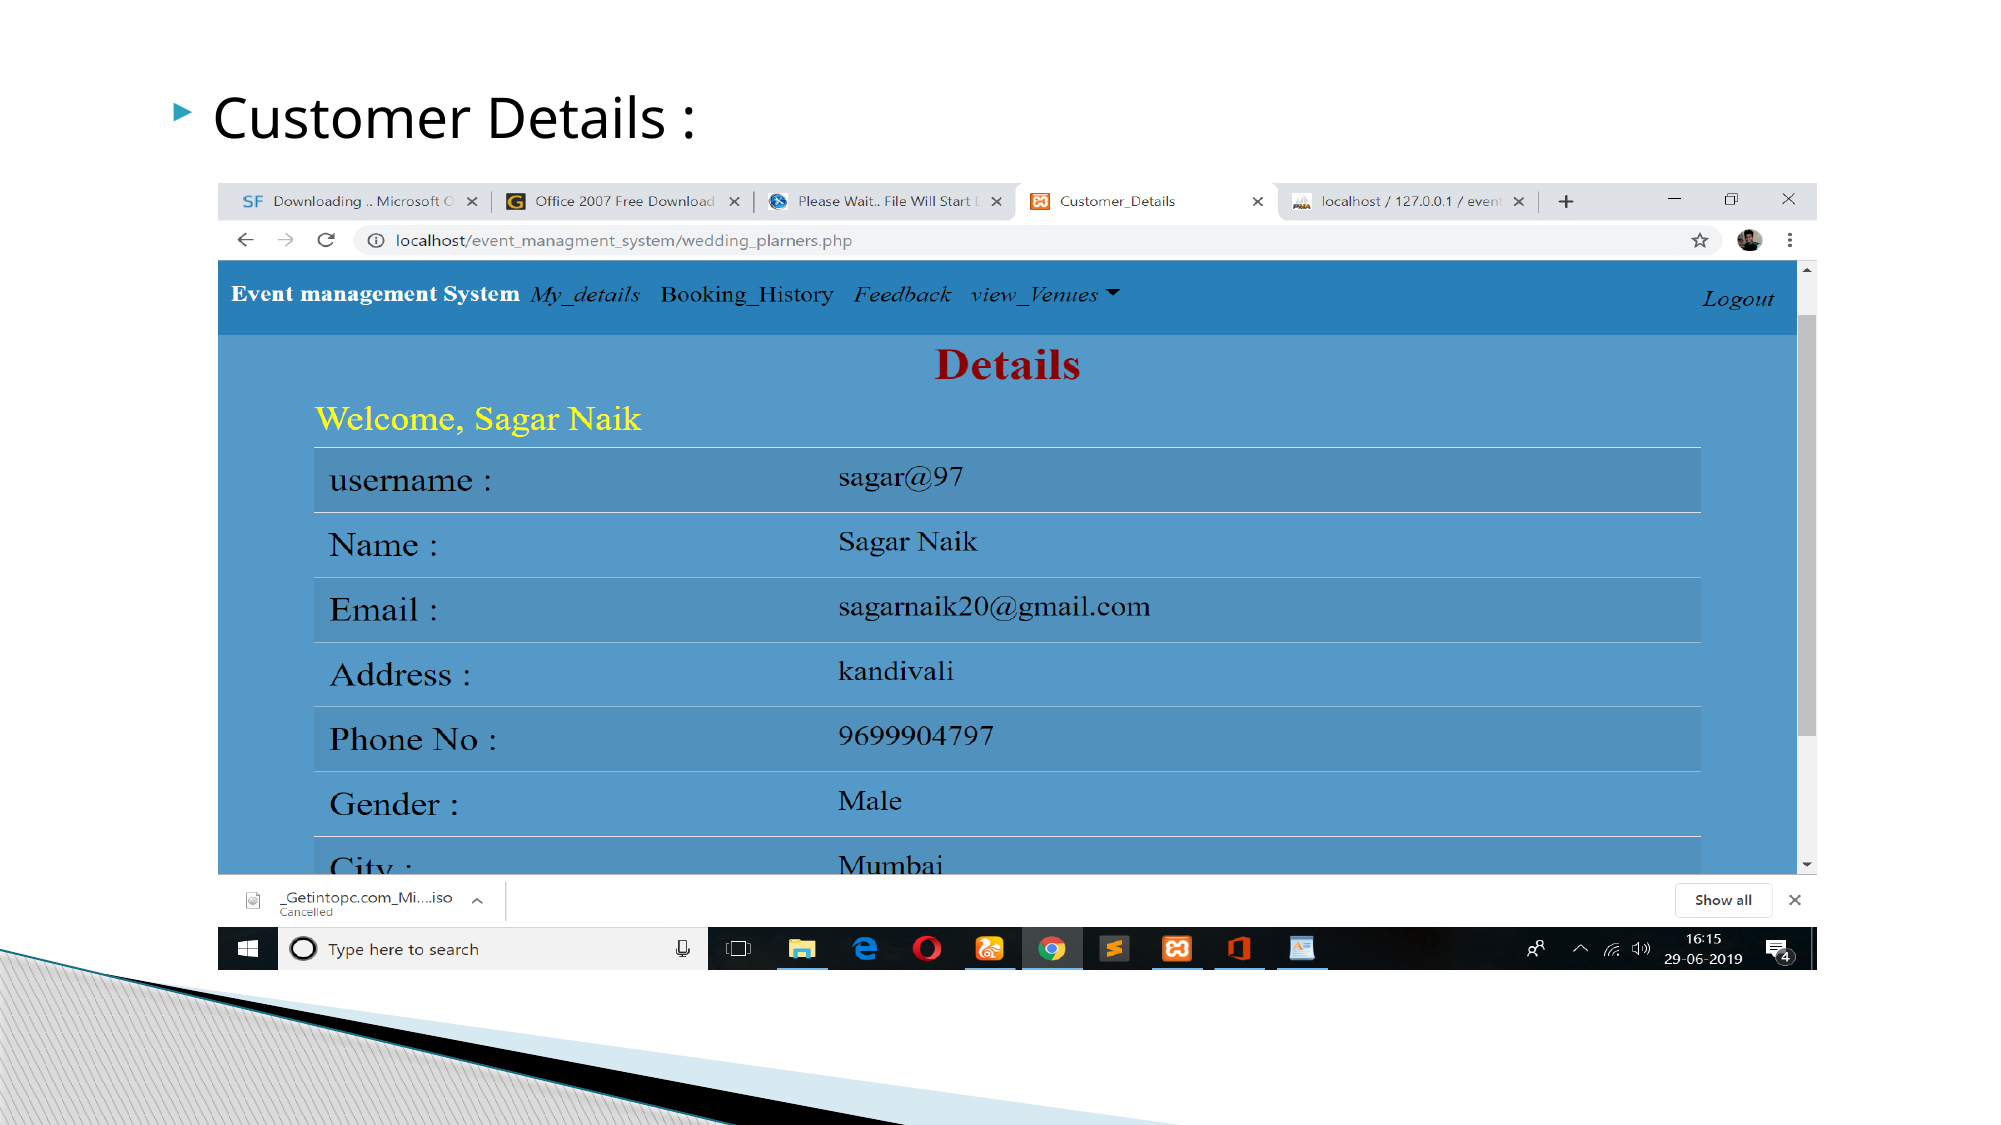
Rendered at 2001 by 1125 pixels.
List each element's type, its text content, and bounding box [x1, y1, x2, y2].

list Customer Details : [137, 74, 1863, 1014]
picture [218, 183, 1818, 970]
